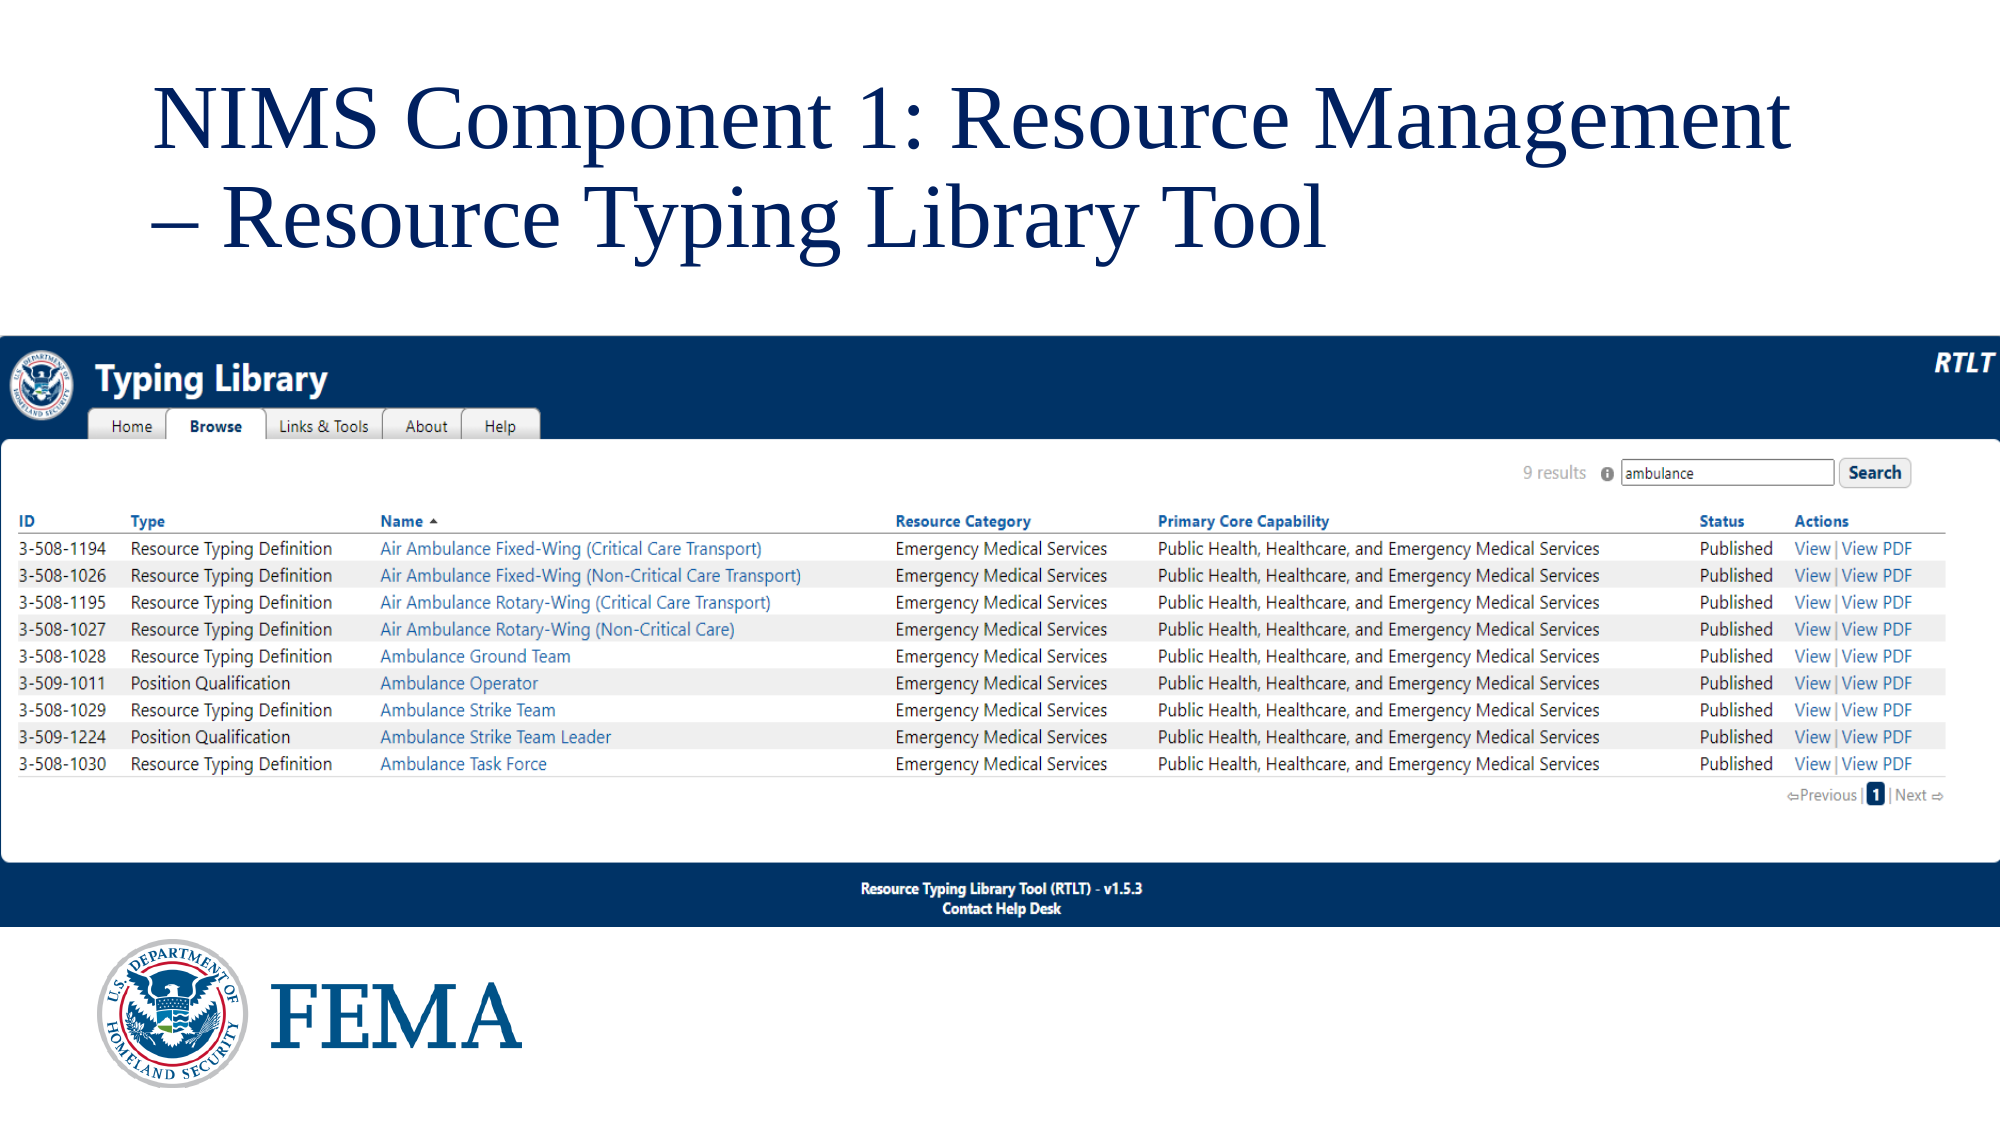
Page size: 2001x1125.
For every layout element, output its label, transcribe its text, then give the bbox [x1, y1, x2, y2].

picture [0, 335, 2000, 927]
picture [97, 939, 522, 1088]
title NIMS Component 1: Resource Management – Resource Typing Library Tool [137, 59, 1863, 278]
